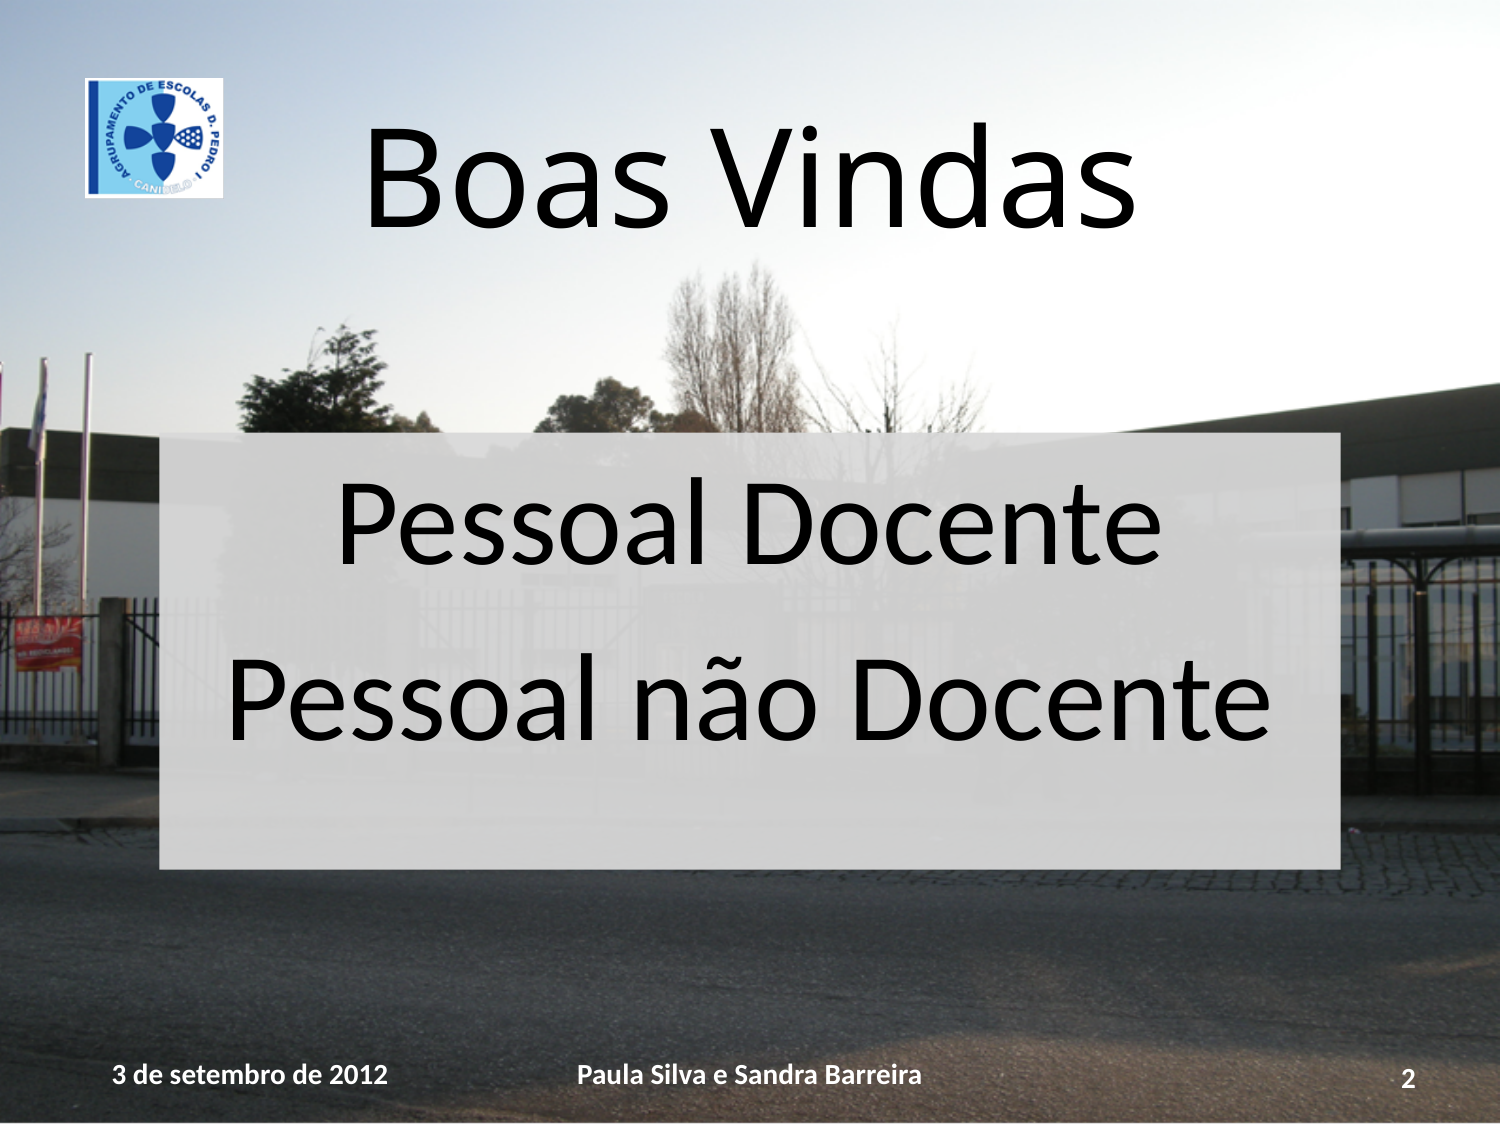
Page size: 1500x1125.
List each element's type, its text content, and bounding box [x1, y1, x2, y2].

subtitle Pessoal Docente Pessoal não Docente [159, 432, 1341, 870]
slide_number 3 de setembro de 2012 [75, 1042, 425, 1103]
title Boas Vindas [230, 90, 1270, 256]
slide_number 2 [1080, 1046, 1431, 1107]
picture [0, 0, 1500, 1125]
footer Paula Silva e Sandra Barreira [512, 1042, 988, 1103]
